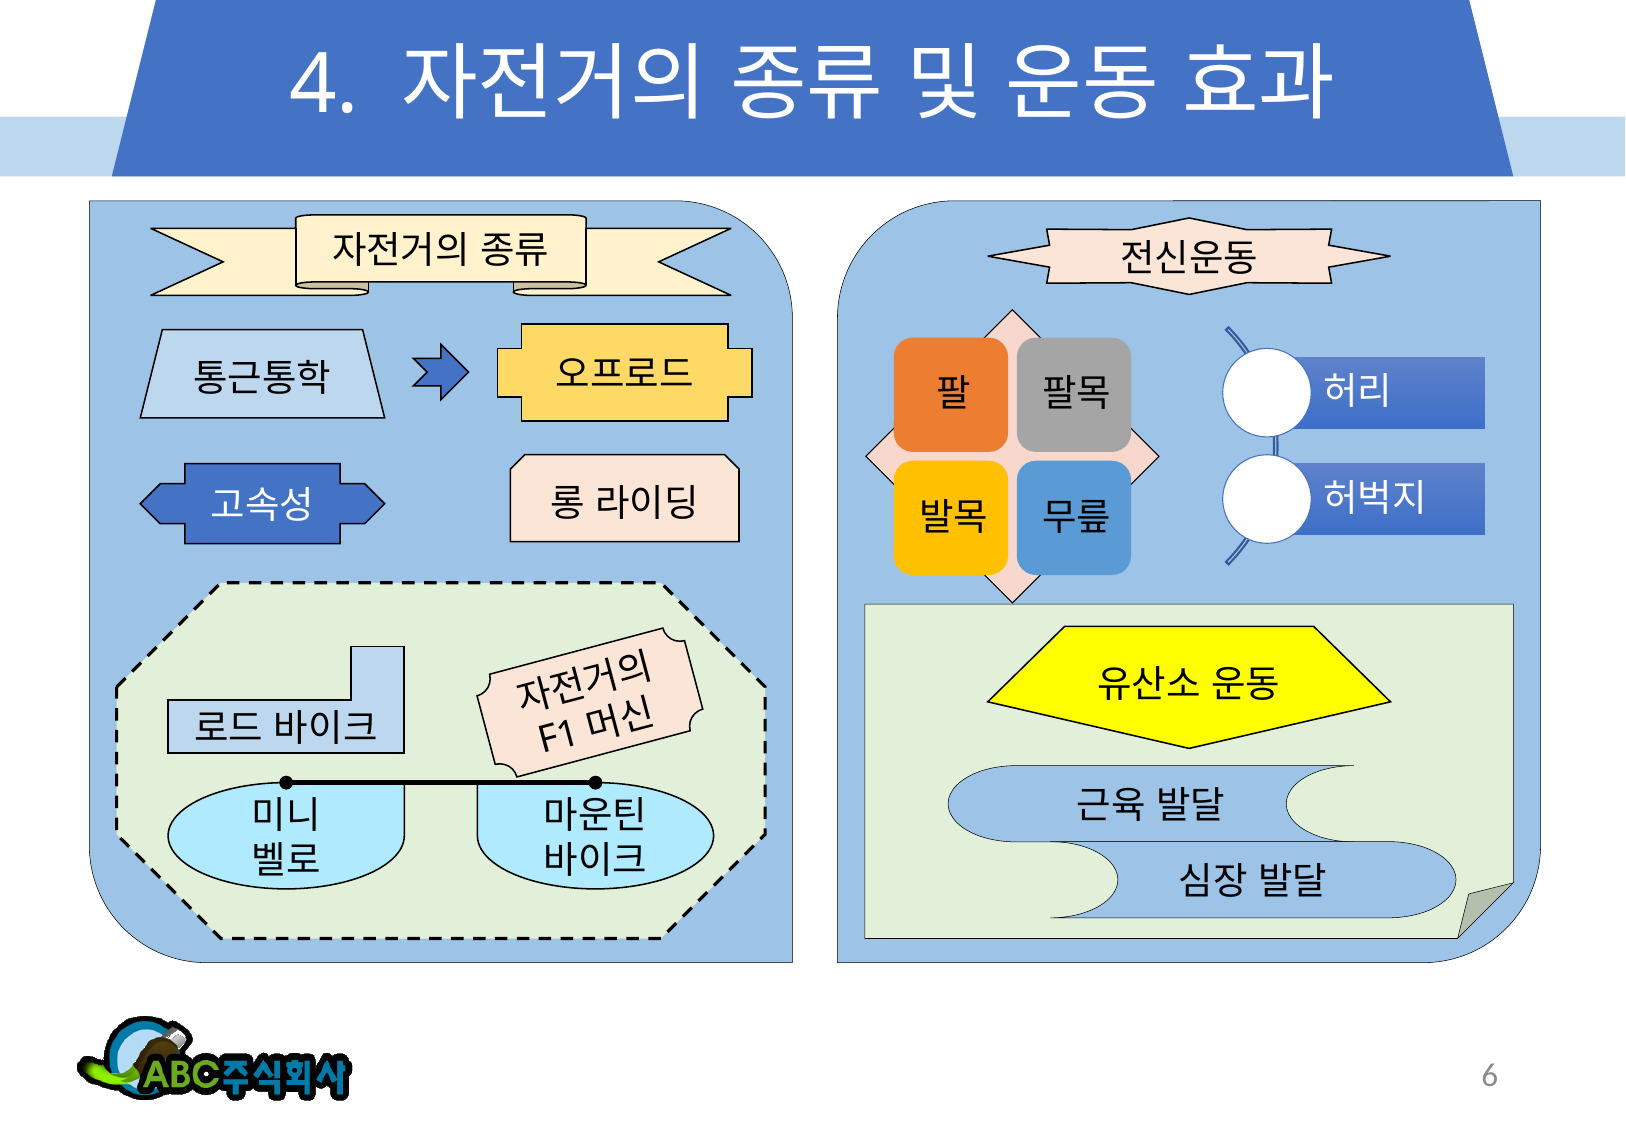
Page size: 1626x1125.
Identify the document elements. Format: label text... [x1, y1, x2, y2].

text_box [1027, 712, 1352, 750]
text_box [115, 581, 767, 940]
title 4. 자전거의 종류 및 운동 효과 [0, 0, 1625, 174]
text_box 통근통학 [138, 328, 387, 419]
text_box [836, 199, 1542, 964]
text_box 자전거의 종류 [150, 213, 732, 297]
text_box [859, 309, 1166, 603]
text_box 자전거의 F1머신 [475, 626, 704, 779]
text_box 오프로드 [496, 323, 753, 422]
text_box 미니 벨로 [167, 781, 406, 890]
text_box [1366, 676, 1393, 709]
picture [64, 1006, 360, 1107]
text_box 심장 발달 [1050, 840, 1458, 919]
text_box [88, 199, 794, 964]
text_box 롱 라이딩 [509, 453, 741, 543]
text_box 마운틴 바이크 [476, 781, 715, 890]
text_box 고속성 [138, 462, 387, 545]
text_box [410, 341, 471, 403]
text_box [1221, 321, 1487, 570]
text_box [863, 603, 1517, 940]
text_box 근육 발달 [947, 764, 1354, 843]
slide_number 6 [1147, 1042, 1514, 1103]
text_box 전신운동 [987, 216, 1391, 296]
text_box [1037, 625, 1342, 652]
text_box 유산소 운동 [1012, 652, 1366, 712]
text_box 로드 바이크 [167, 646, 405, 754]
text_box [985, 676, 1012, 709]
